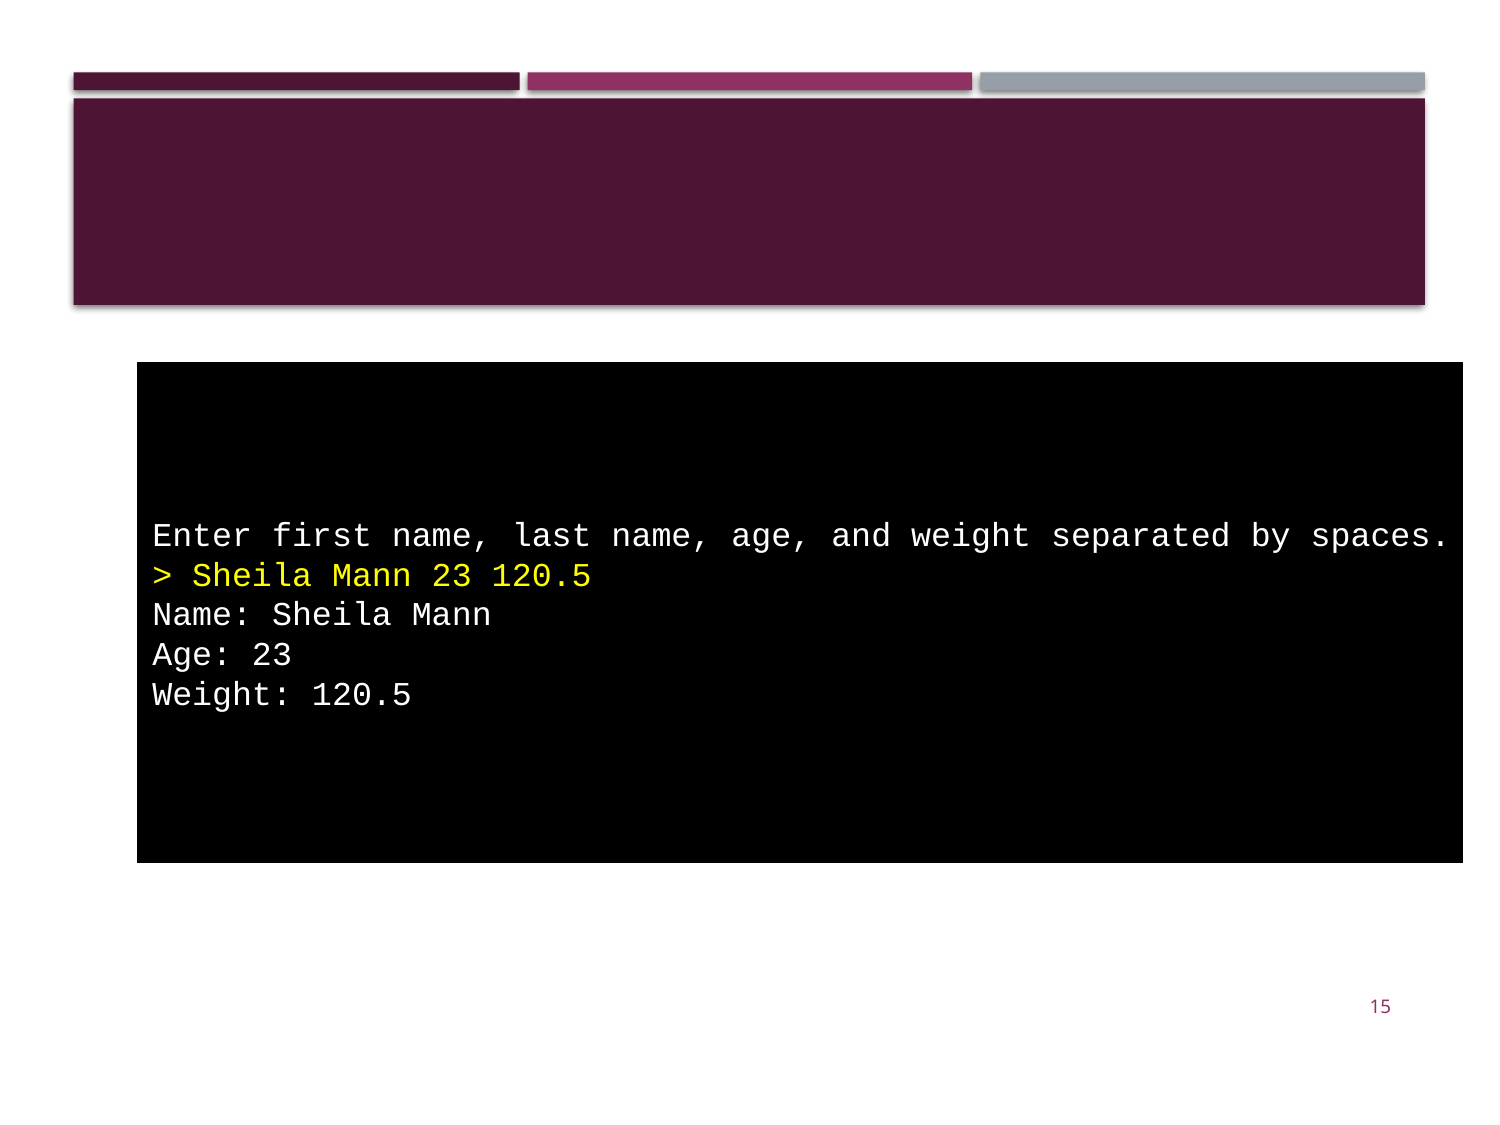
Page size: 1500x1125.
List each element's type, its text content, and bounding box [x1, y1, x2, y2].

slide_number 15 [1279, 977, 1406, 1037]
text_box Enter first name, last name, age, and weight separated by spaces. > Sheila Mann 23 120.5 Name: Sheila Mann Age: 23 Weight: 120.5 [137, 362, 1463, 863]
